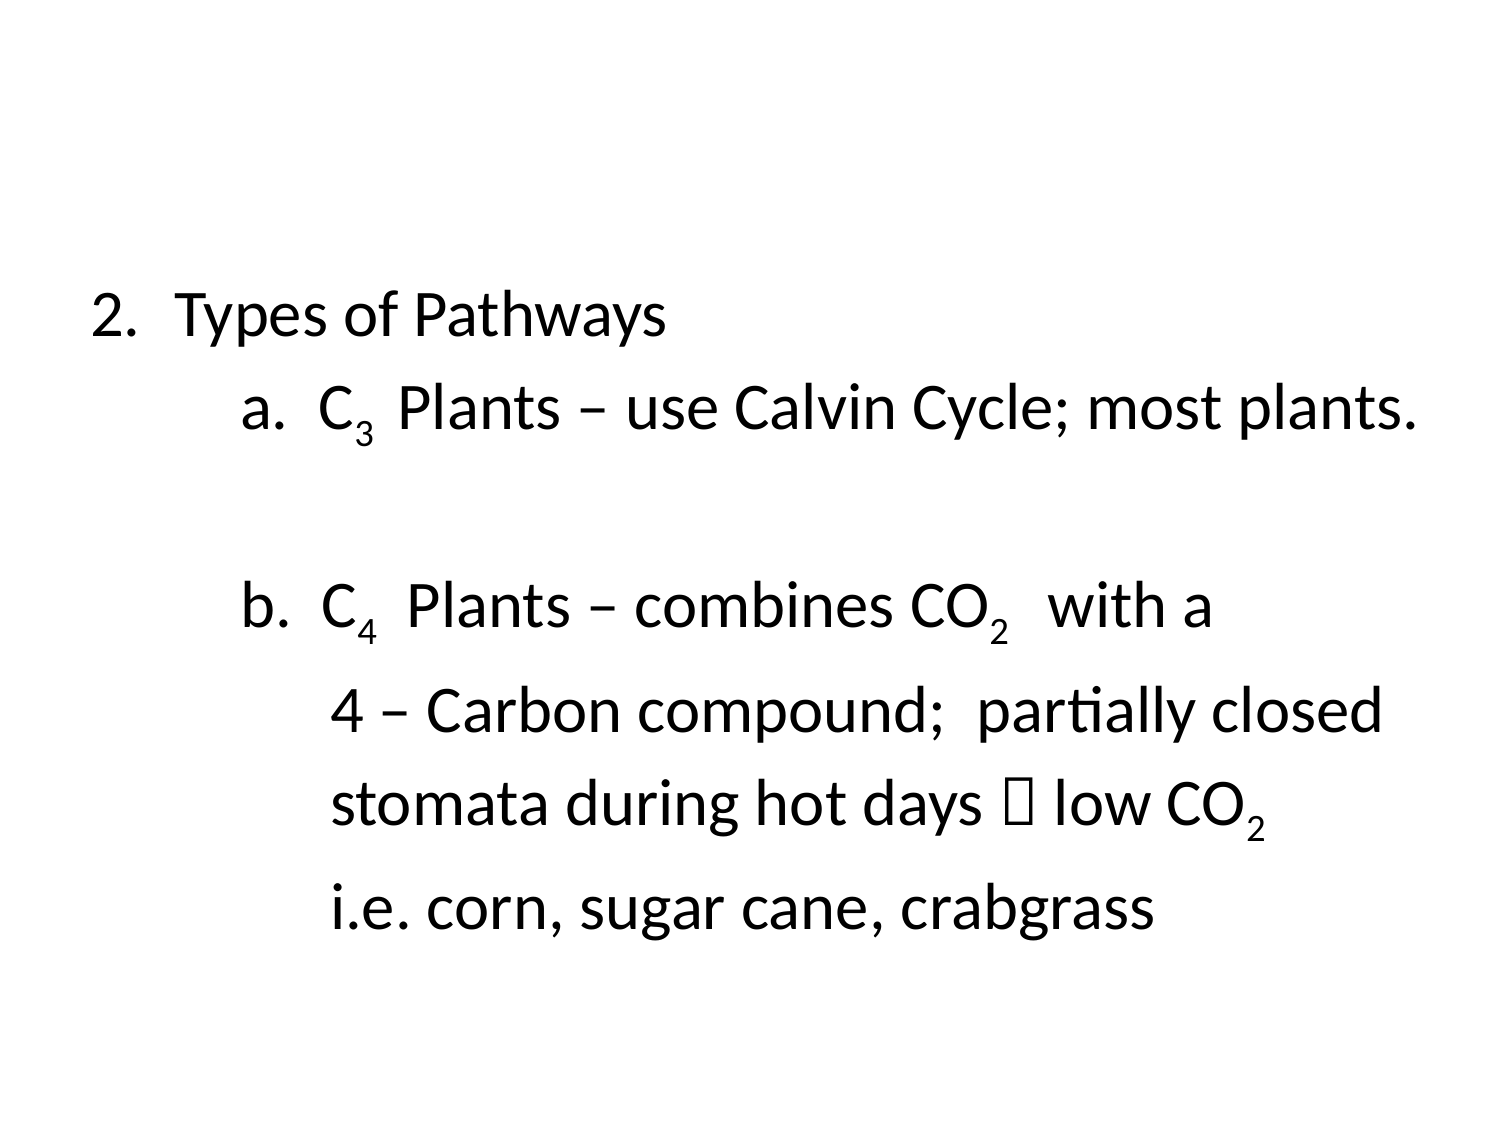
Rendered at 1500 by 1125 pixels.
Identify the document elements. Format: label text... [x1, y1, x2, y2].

list Types of Pathways a. C3 Plants – use Calvin Cycle; most plants. b. C4 Plants – combines CO2 with a 4 – Carbon compound; partially closed stomata during hot days  low CO2 i.e. corn, sugar cane, crabgrass [75, 262, 1463, 1005]
